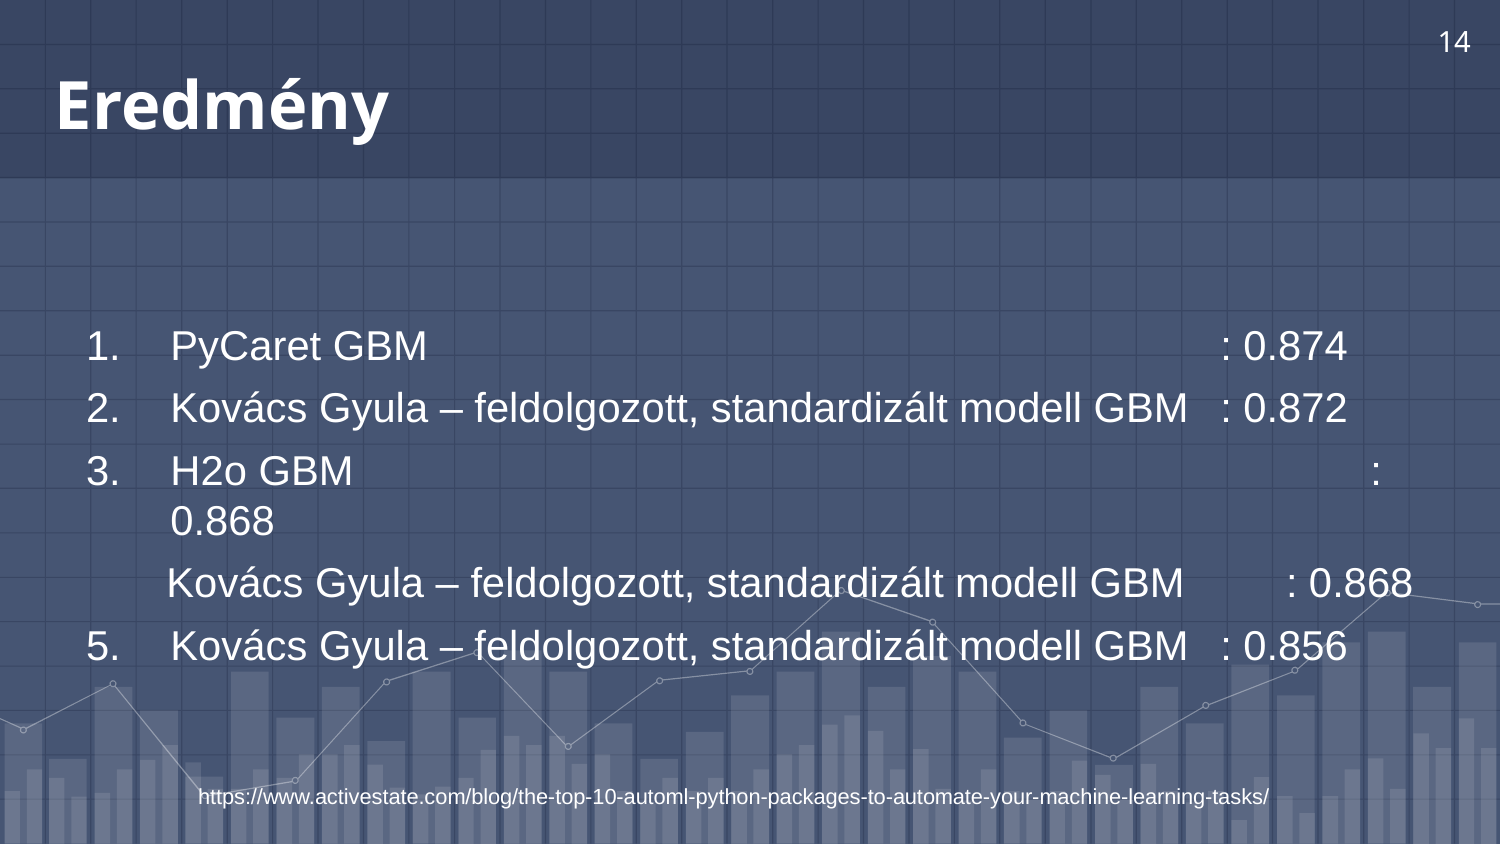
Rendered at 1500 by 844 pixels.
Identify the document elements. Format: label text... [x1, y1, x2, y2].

text_box PyCaret GBM : 0.874 Kovács Gyula – feldolgozott, standardizált modell GBM : 0.872 H2o GBM : 0.868 Kovács Gyula – feldolgozott, standardizált modell GBM : 0.868 Kovács Gyula – feldolgozott, standardizált modell GBM : 0.856 [71, 311, 1455, 677]
slide_number 14 [1408, 0, 1500, 88]
text_box https://www.activestate.com/blog/the-top-10-automl-python-packages-to-automate-your-machine-learning-tasks/ [183, 775, 1286, 817]
title Eredmény [39, 17, 1329, 159]
